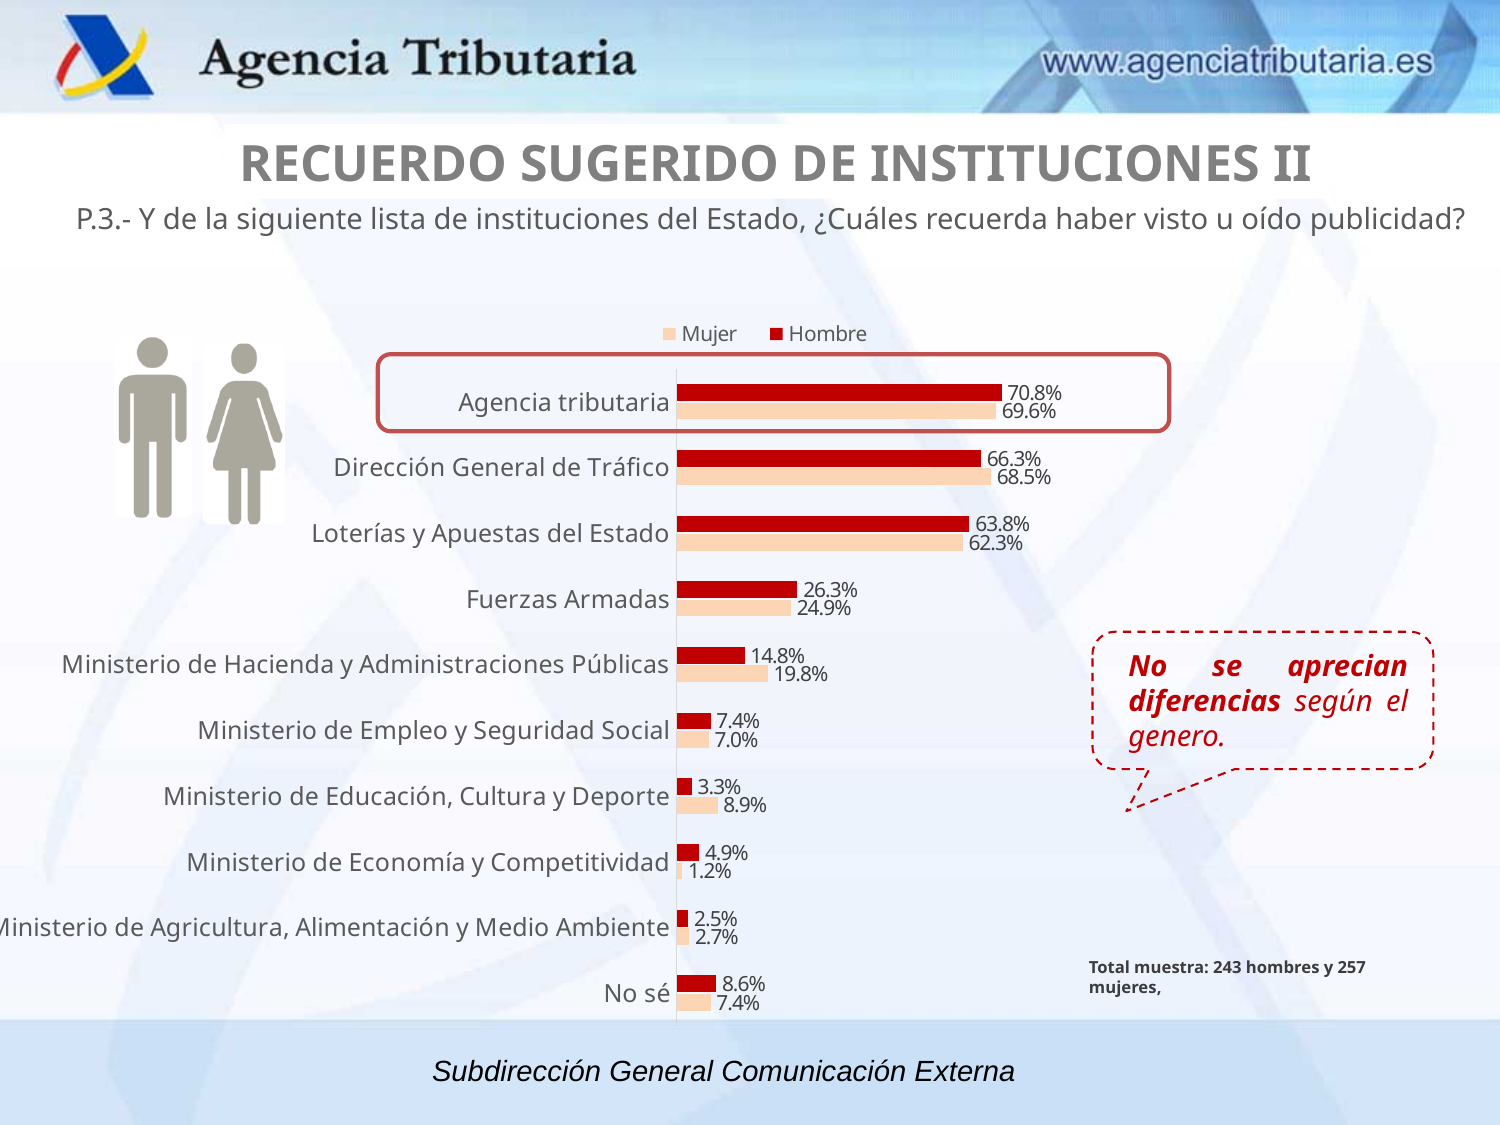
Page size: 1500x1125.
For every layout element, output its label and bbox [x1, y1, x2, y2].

picture [113, 336, 193, 518]
chart [0, 299, 1067, 1049]
picture [202, 343, 286, 525]
picture [0, 0, 1500, 1125]
